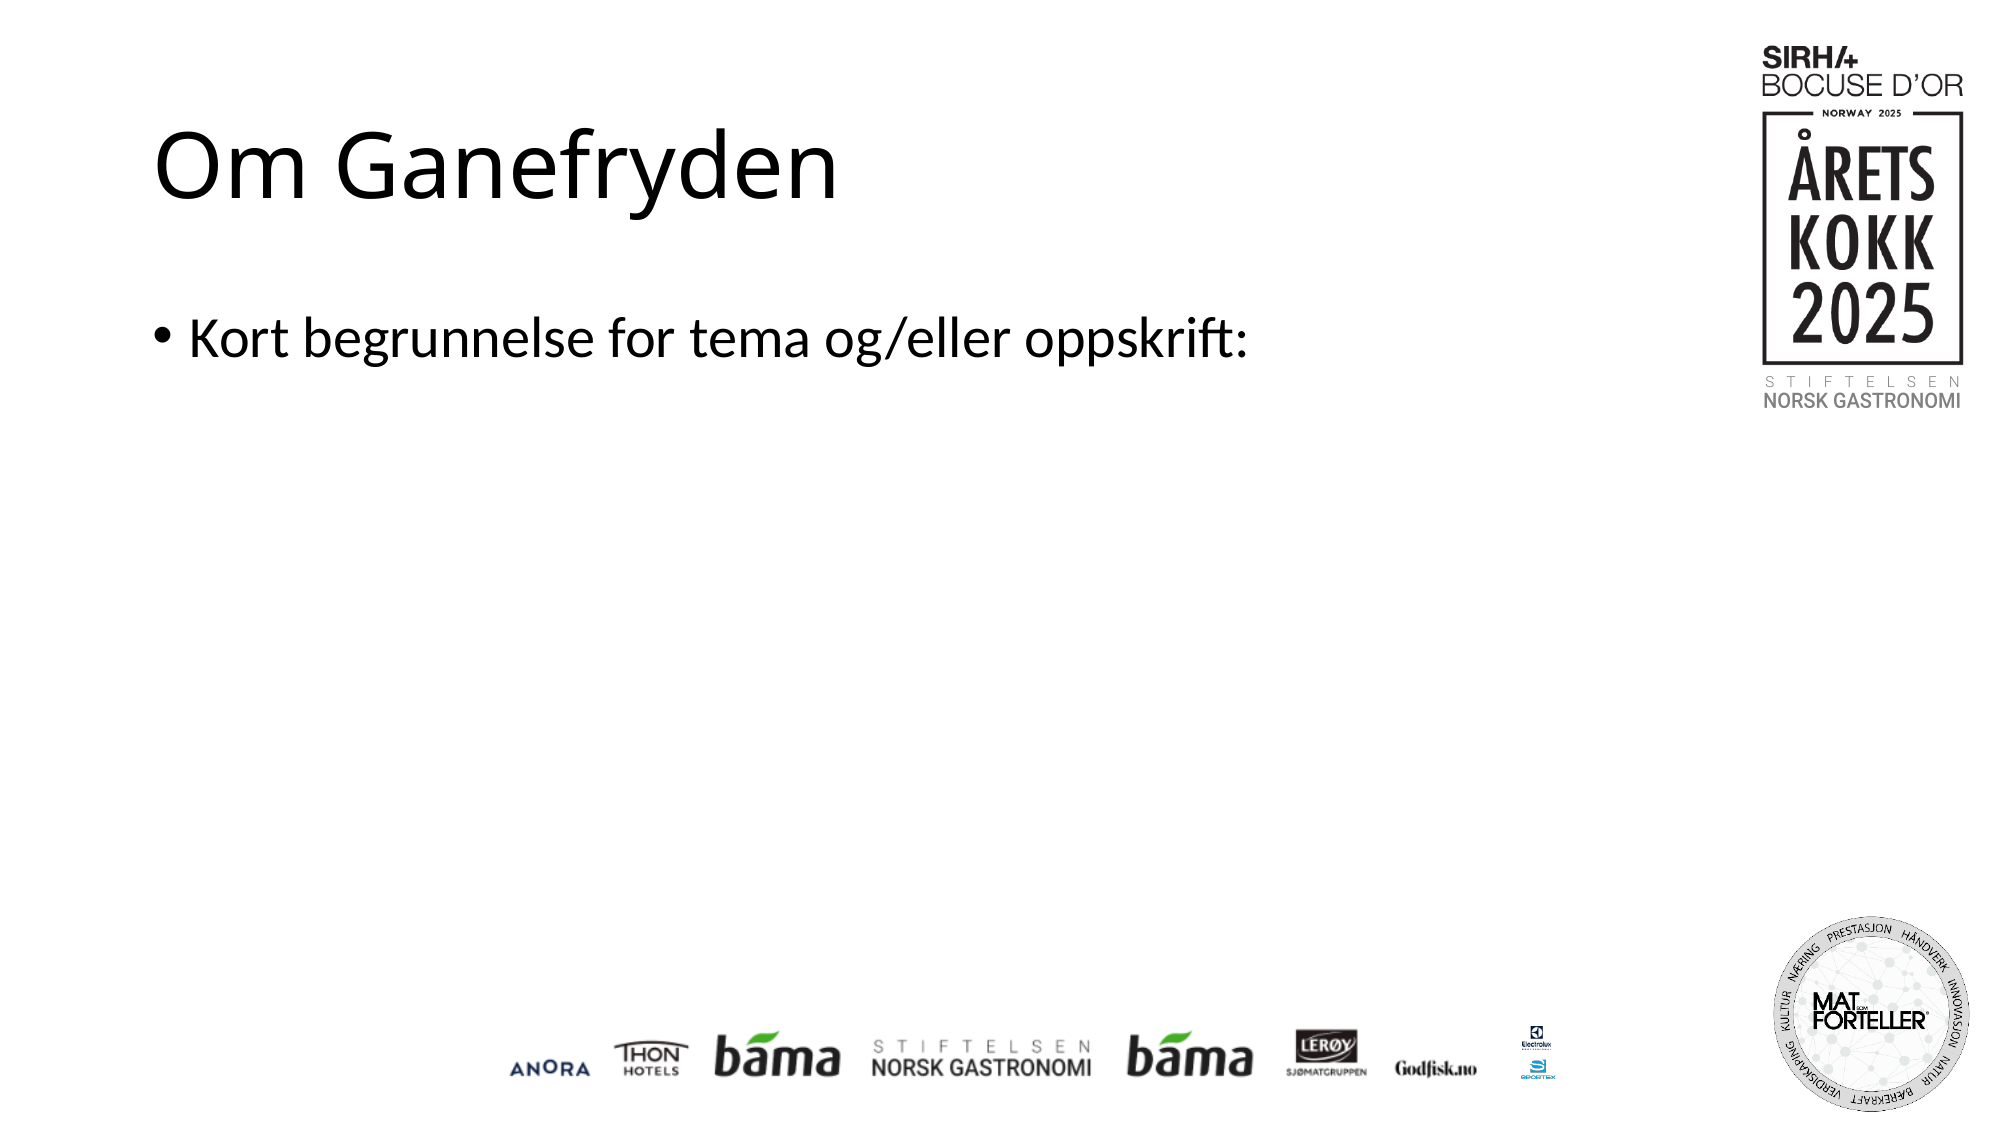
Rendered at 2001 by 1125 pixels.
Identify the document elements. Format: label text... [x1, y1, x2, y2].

picture [1759, 897, 1983, 1125]
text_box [1745, 35, 1979, 422]
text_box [468, 1001, 1557, 1108]
title Om Ganefryden [137, 59, 1745, 278]
list Kort begrunnelse for tema og/eller oppskrift: [137, 299, 1863, 1014]
